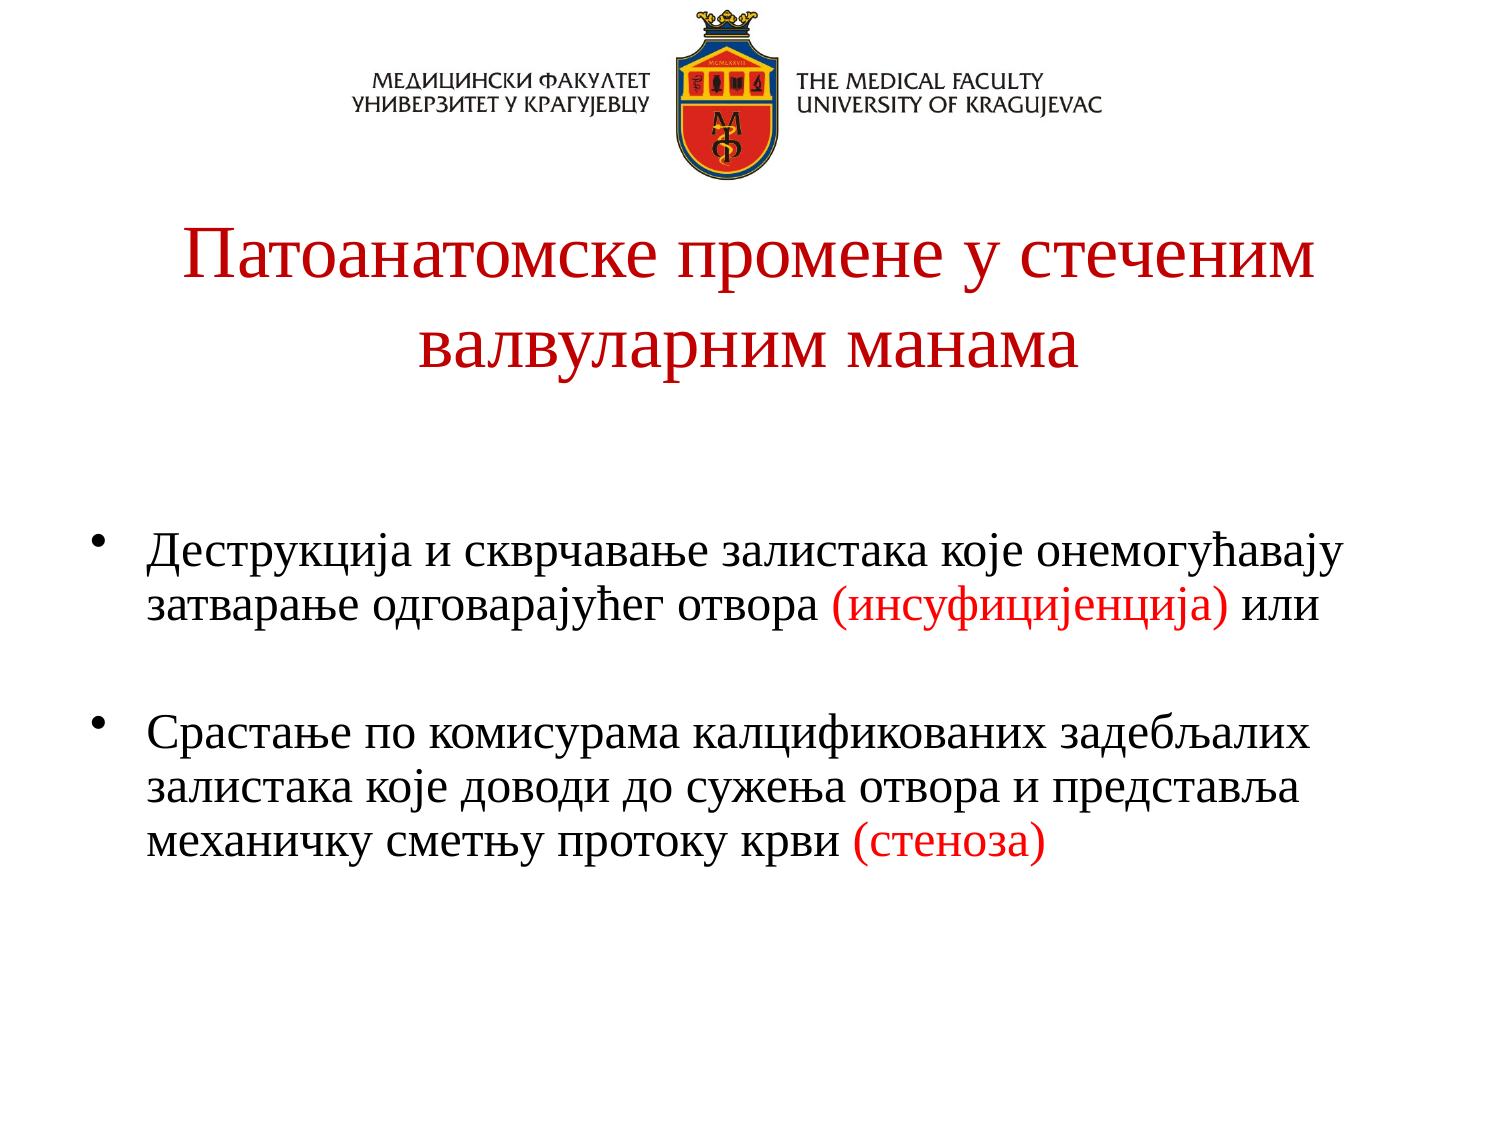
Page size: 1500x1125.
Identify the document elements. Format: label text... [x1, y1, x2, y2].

picture [328, 0, 1125, 191]
list Деструкција и скврчавање залистака које онемогућавају затварање одговарајућег отвора (инсуфицијенција) или Срастање по комисурама калцификованих задебљалих залистака које доводи до сужења отвора и представља механичку сметњу протоку крви (стеноза) [75, 515, 1425, 1020]
text_box Патоанатомске промене у стеченим валвуларним манама [74, 222, 1425, 364]
